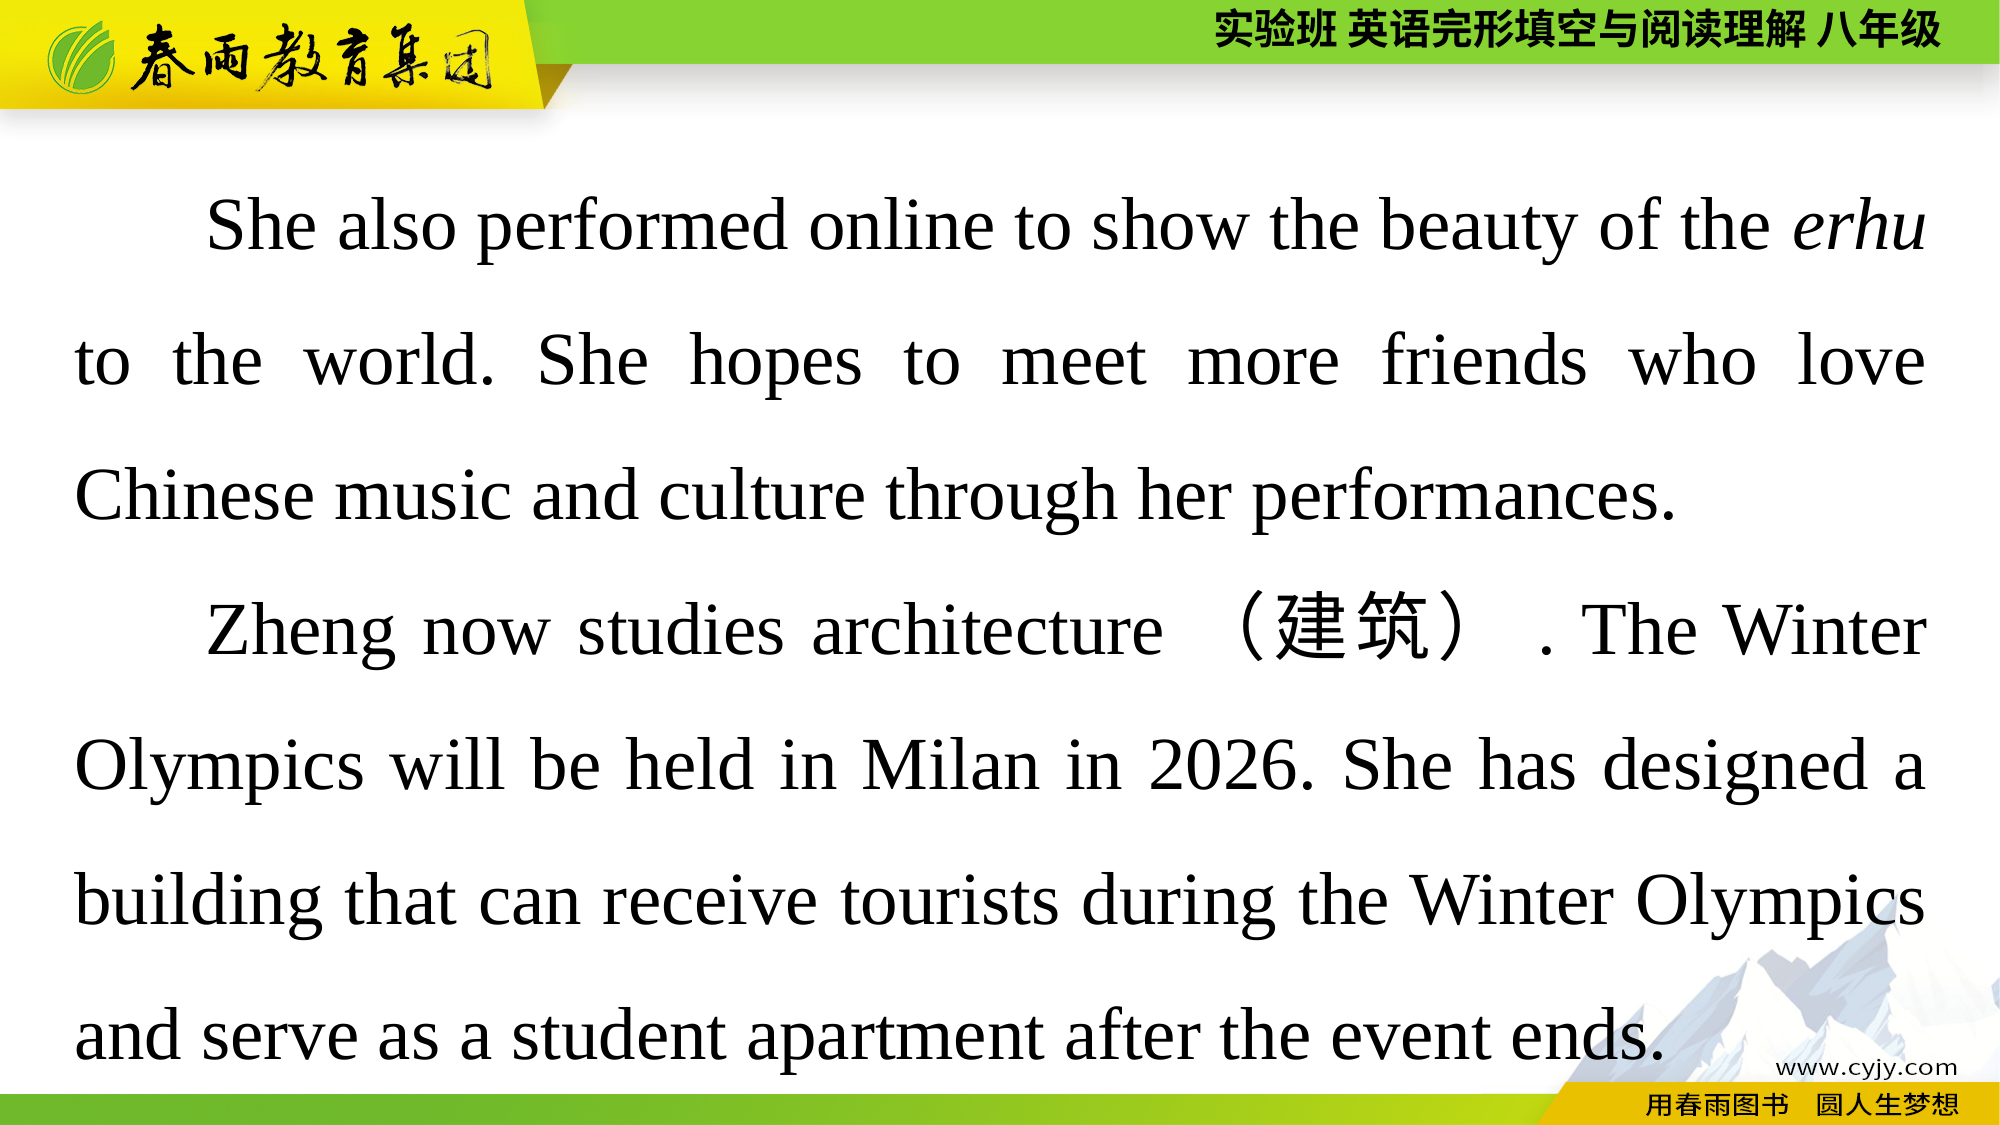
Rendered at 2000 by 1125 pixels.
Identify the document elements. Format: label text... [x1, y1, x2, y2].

list She also performed online to show the beauty of the erhu to the world. She hopes to meet more friends who love Chinese music and culture through her performances. Zheng now studies architecture（建筑）. The Winter Olympics will be held in Milan in 2026. She has designed a building that can receive tourists during the Winter Olympics and serve as a student apartment after the event ends. [59, 122, 1944, 1092]
picture [0, 0, 2000, 1125]
